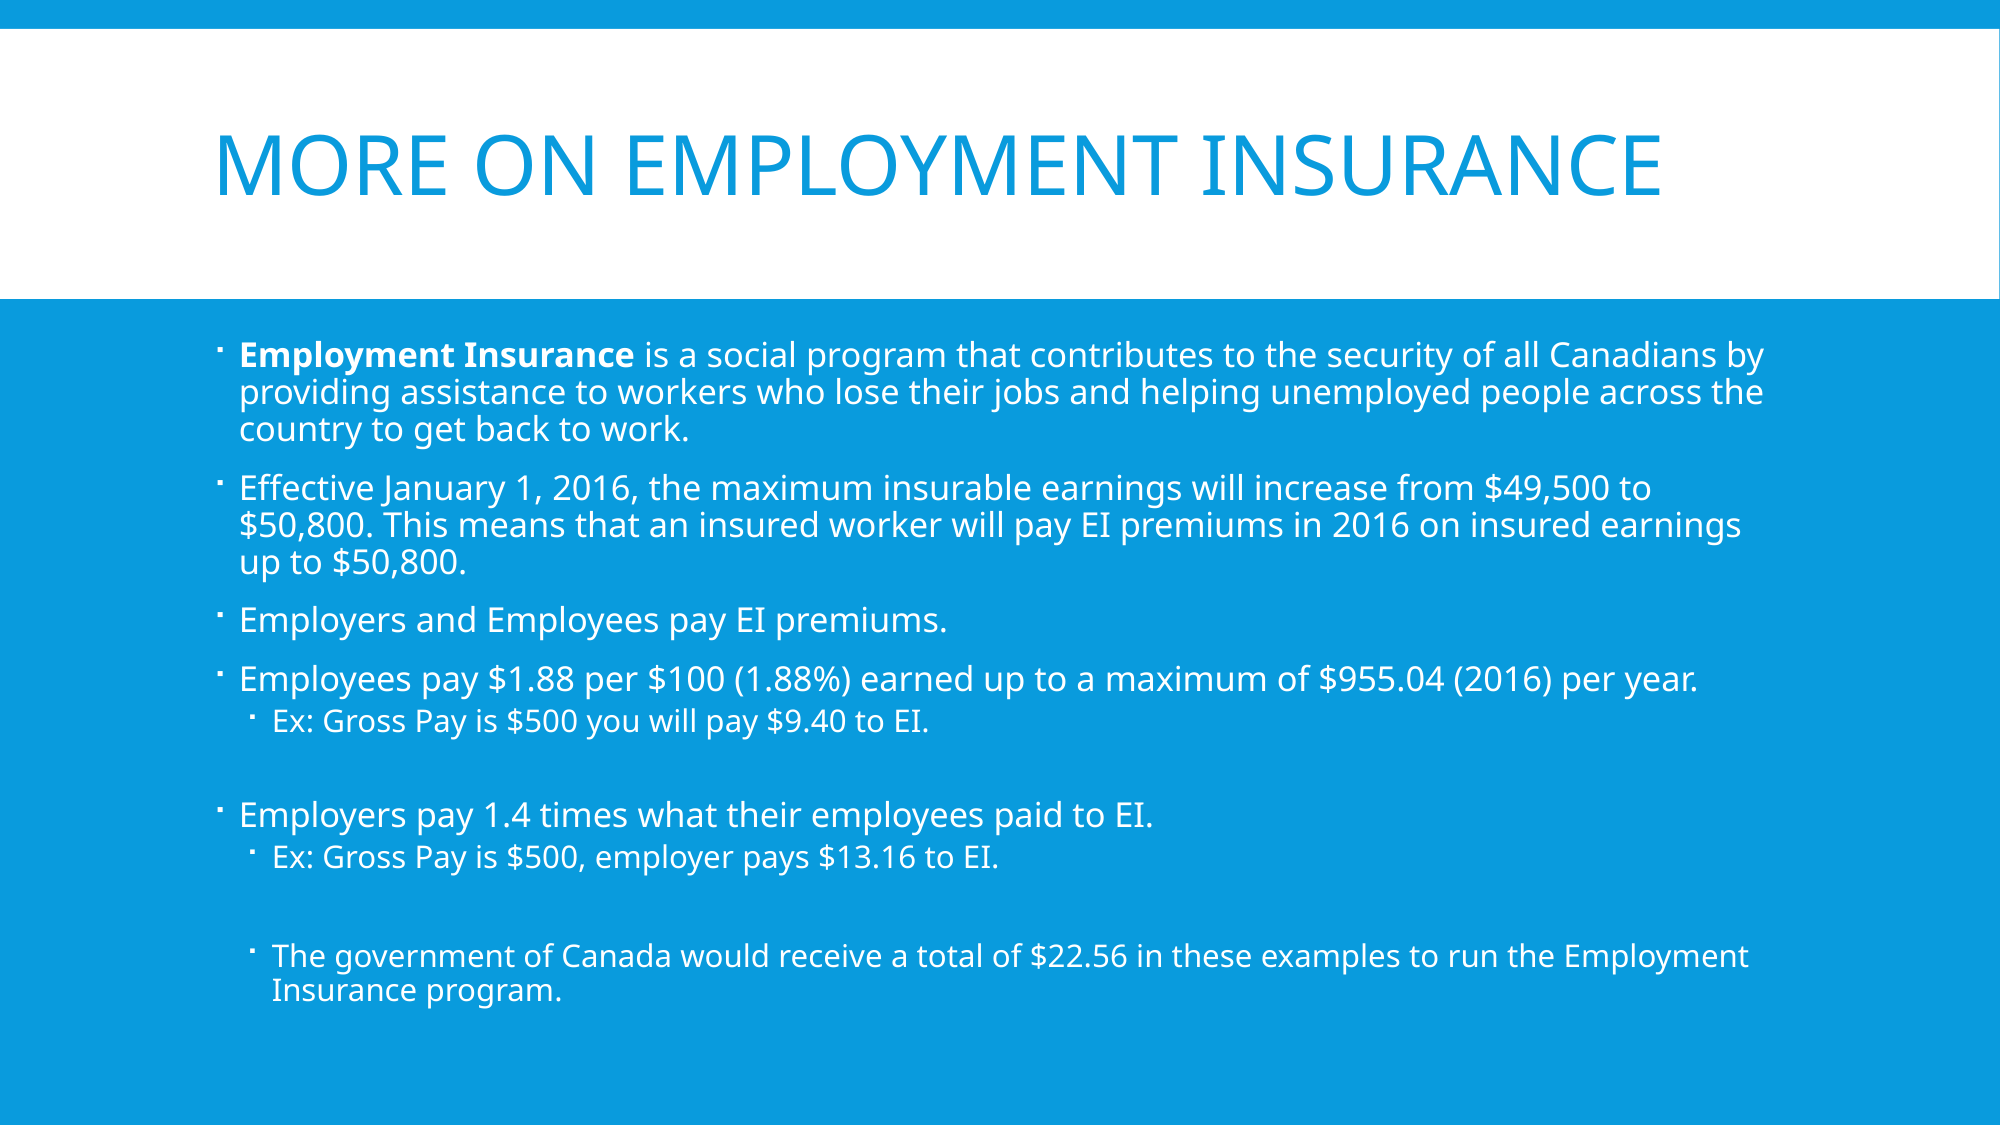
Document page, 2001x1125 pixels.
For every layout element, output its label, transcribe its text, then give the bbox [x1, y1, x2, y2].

title More on Employment Insurance [197, 46, 1803, 295]
list Employment Insurance is a social program that contributes to the security of all Canadians by providing assistance to workers who lose their jobs and helping unemployed people across the country to get back to work. Effective January 1, 2016, the maximum insurable earnings will increase from $49,500 to $50,800. This means that an insured worker will pay EI premiums in 2016 on insured earnings up to $50,800. Employers and Employees pay EI premiums. Employees pay $1.88 per $100 (1.88%) earned up to a maximum of $955.04 (2016) per year. Ex: Gross Pay is $500 you will pay $9.40 to EI. Employers pay 1.4 times what their employees paid to EI. Ex: Gross Pay is $500, employer pays $13.16 to EI. The government of Canada would receive a total of $22.56 in these examples to run the Employment Insurance program. [197, 329, 1803, 1020]
